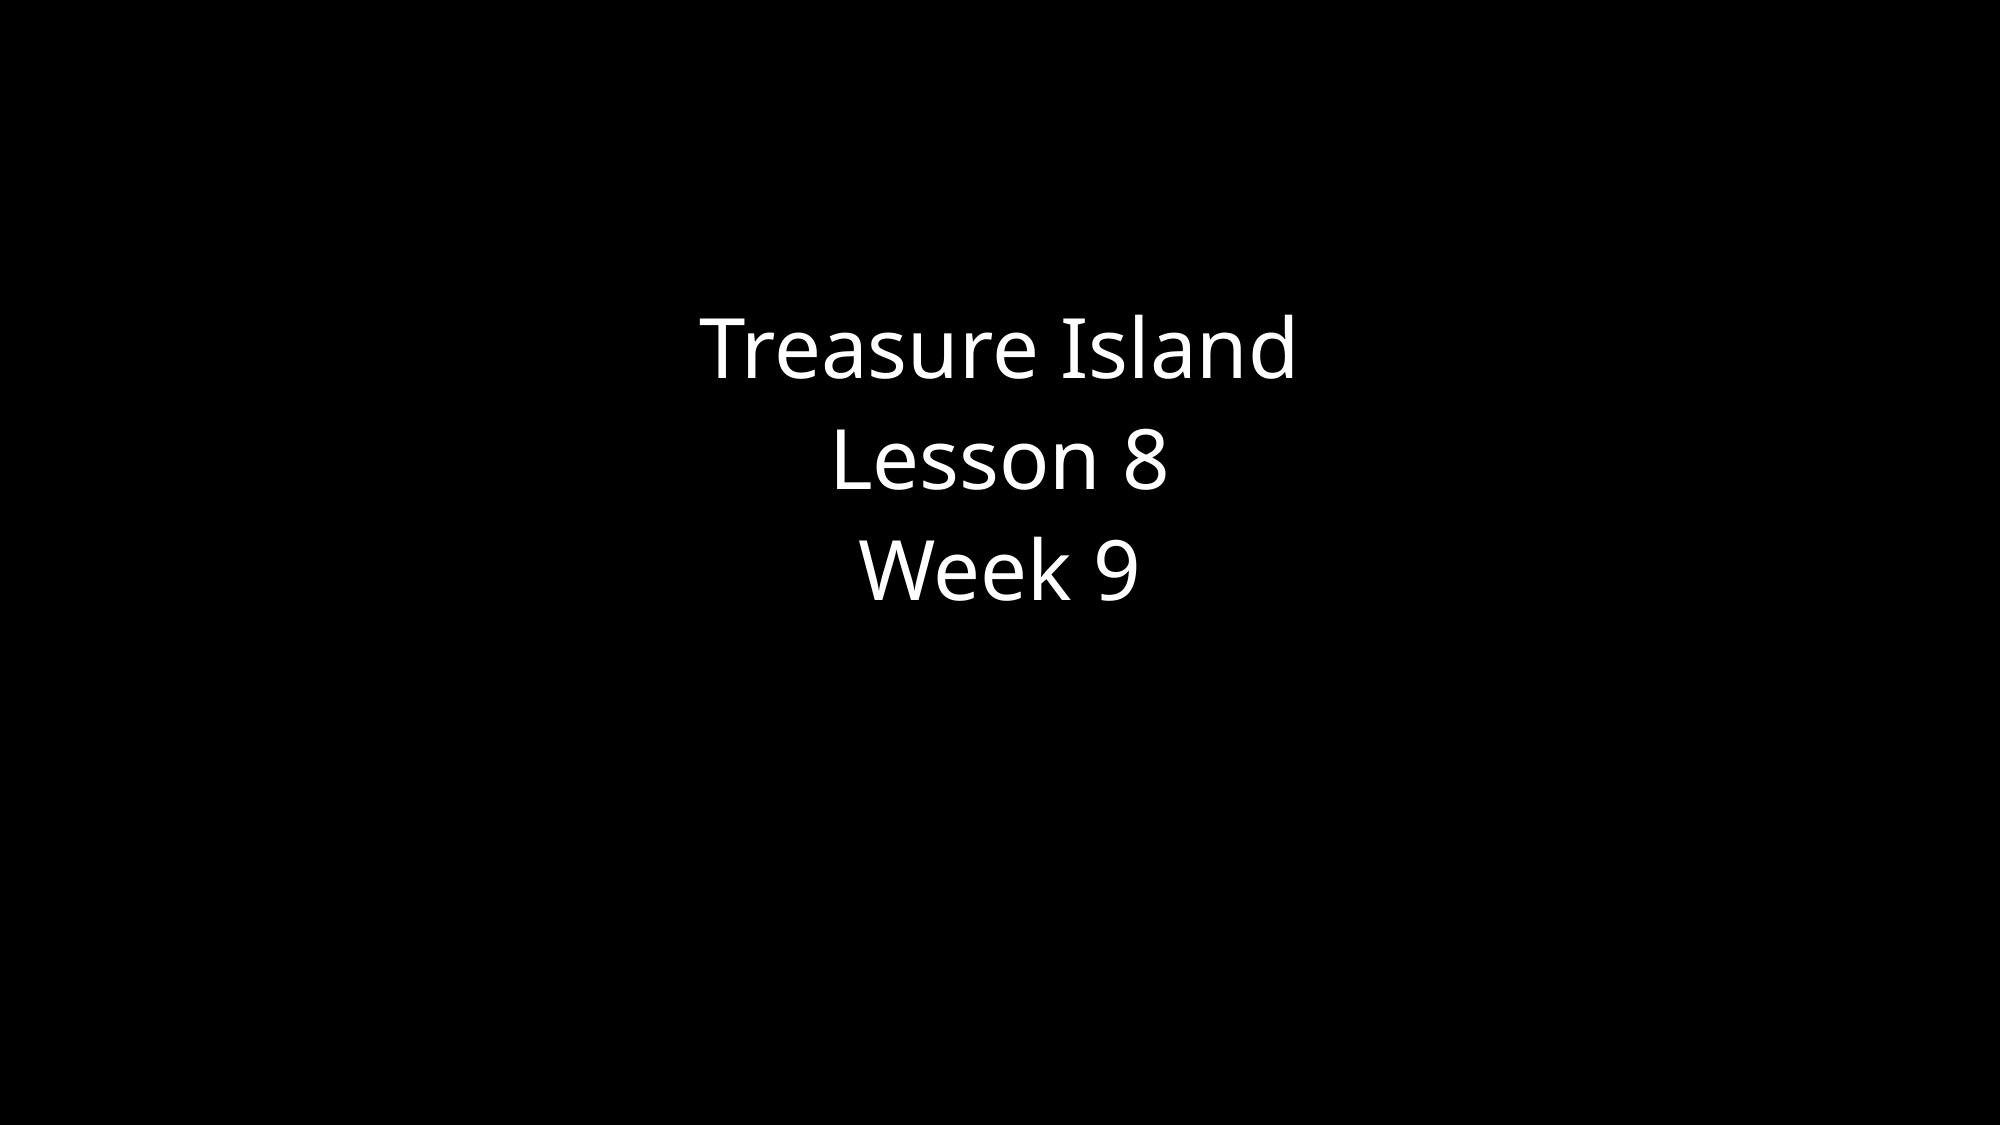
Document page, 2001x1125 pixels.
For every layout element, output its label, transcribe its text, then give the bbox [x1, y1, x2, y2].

list Treasure Island Lesson 8 Week 9 [137, 299, 1863, 1014]
